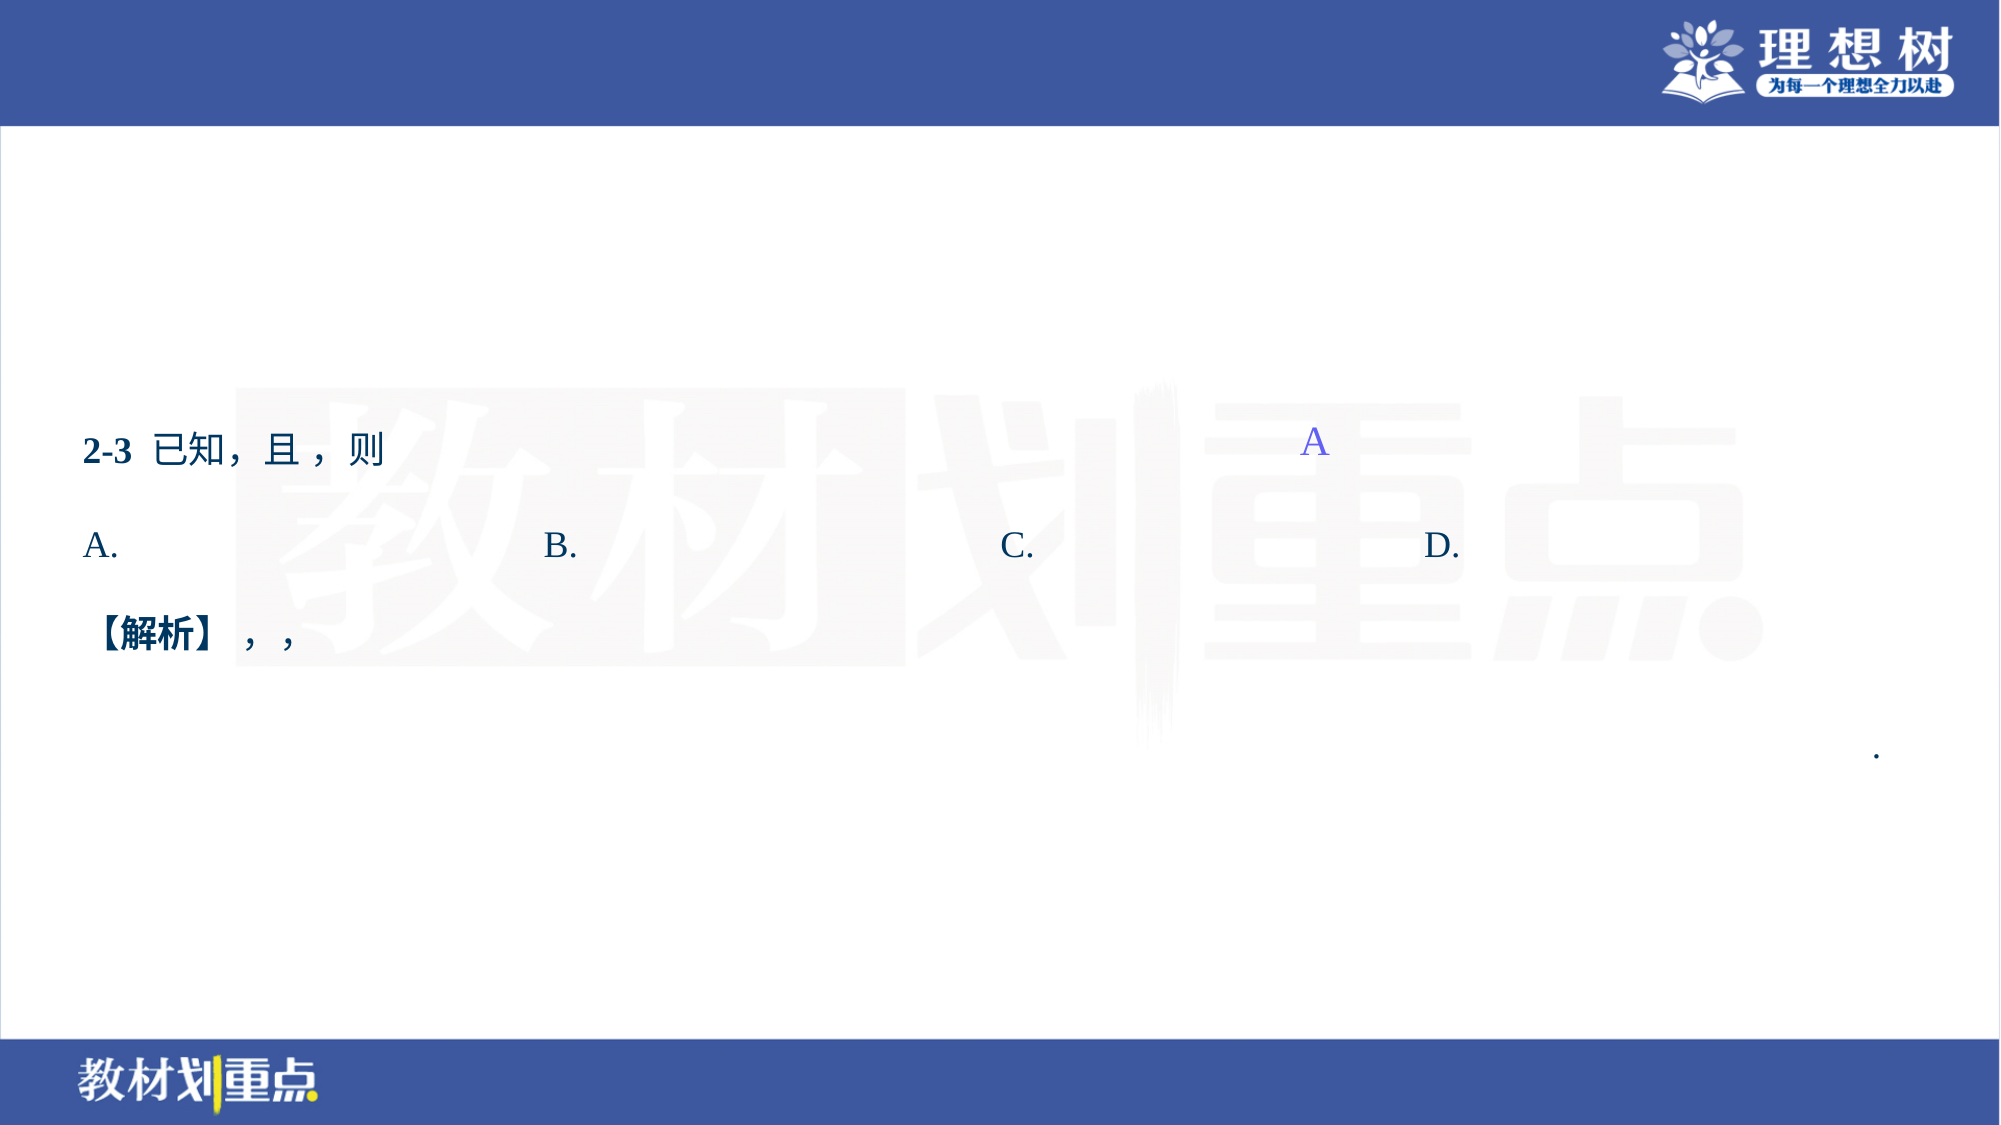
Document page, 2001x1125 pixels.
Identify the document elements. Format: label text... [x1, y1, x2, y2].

text_box A [1284, 411, 1346, 462]
picture [0, 0, 2000, 1125]
